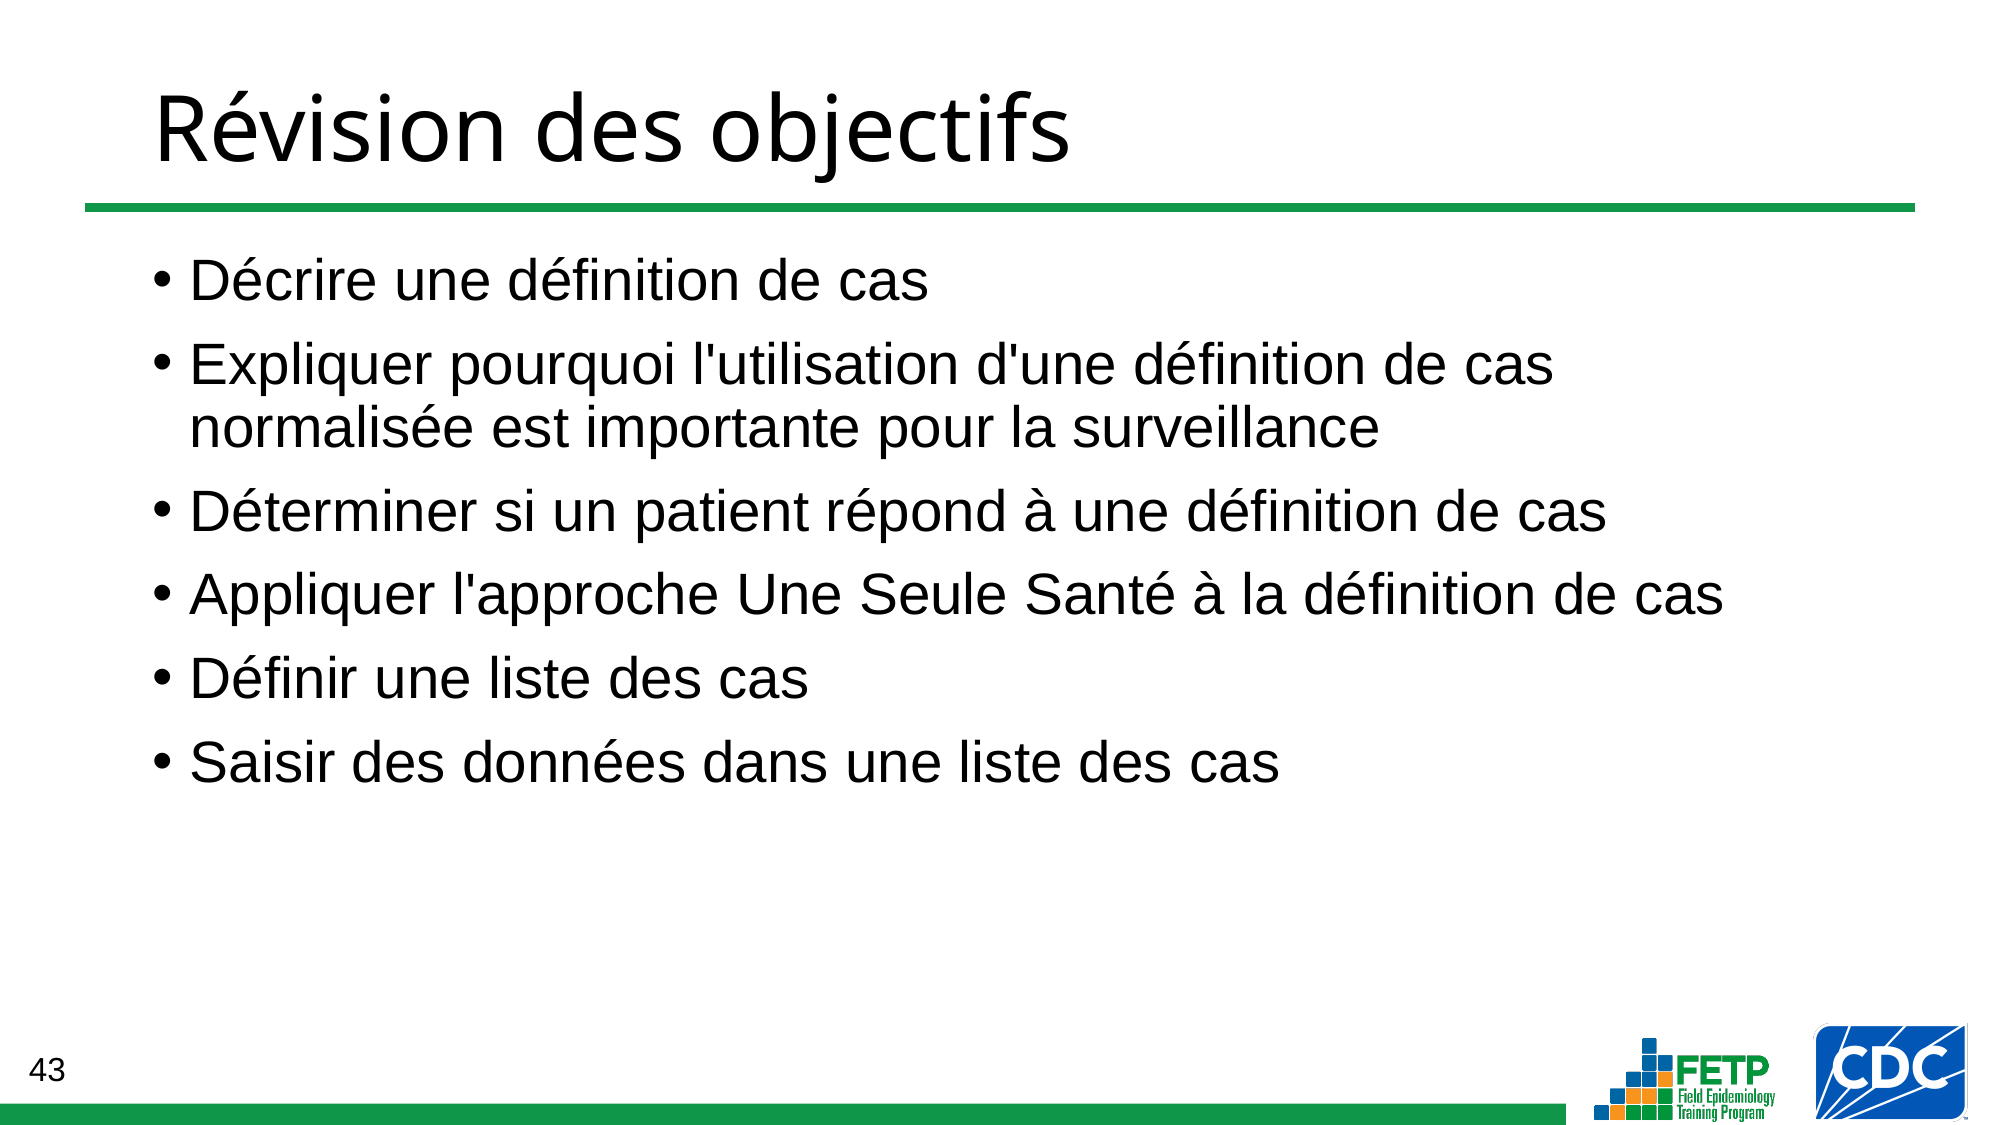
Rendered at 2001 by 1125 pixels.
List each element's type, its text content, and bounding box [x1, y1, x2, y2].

picture [1594, 1038, 1775, 1122]
picture [1813, 1023, 1968, 1122]
title Révision des objectifs [137, 75, 1863, 207]
list Décrire une définition de cas Expliquer pourquoi l'utilisation d'une définition de cas normalisée est importante pour la surveillance Déterminer si un patient répond à une définition de cas Appliquer l'approche Une Seule Santé à la définition de cas Définir une liste des cas Saisir des données dans une liste des cas [137, 242, 1863, 1004]
